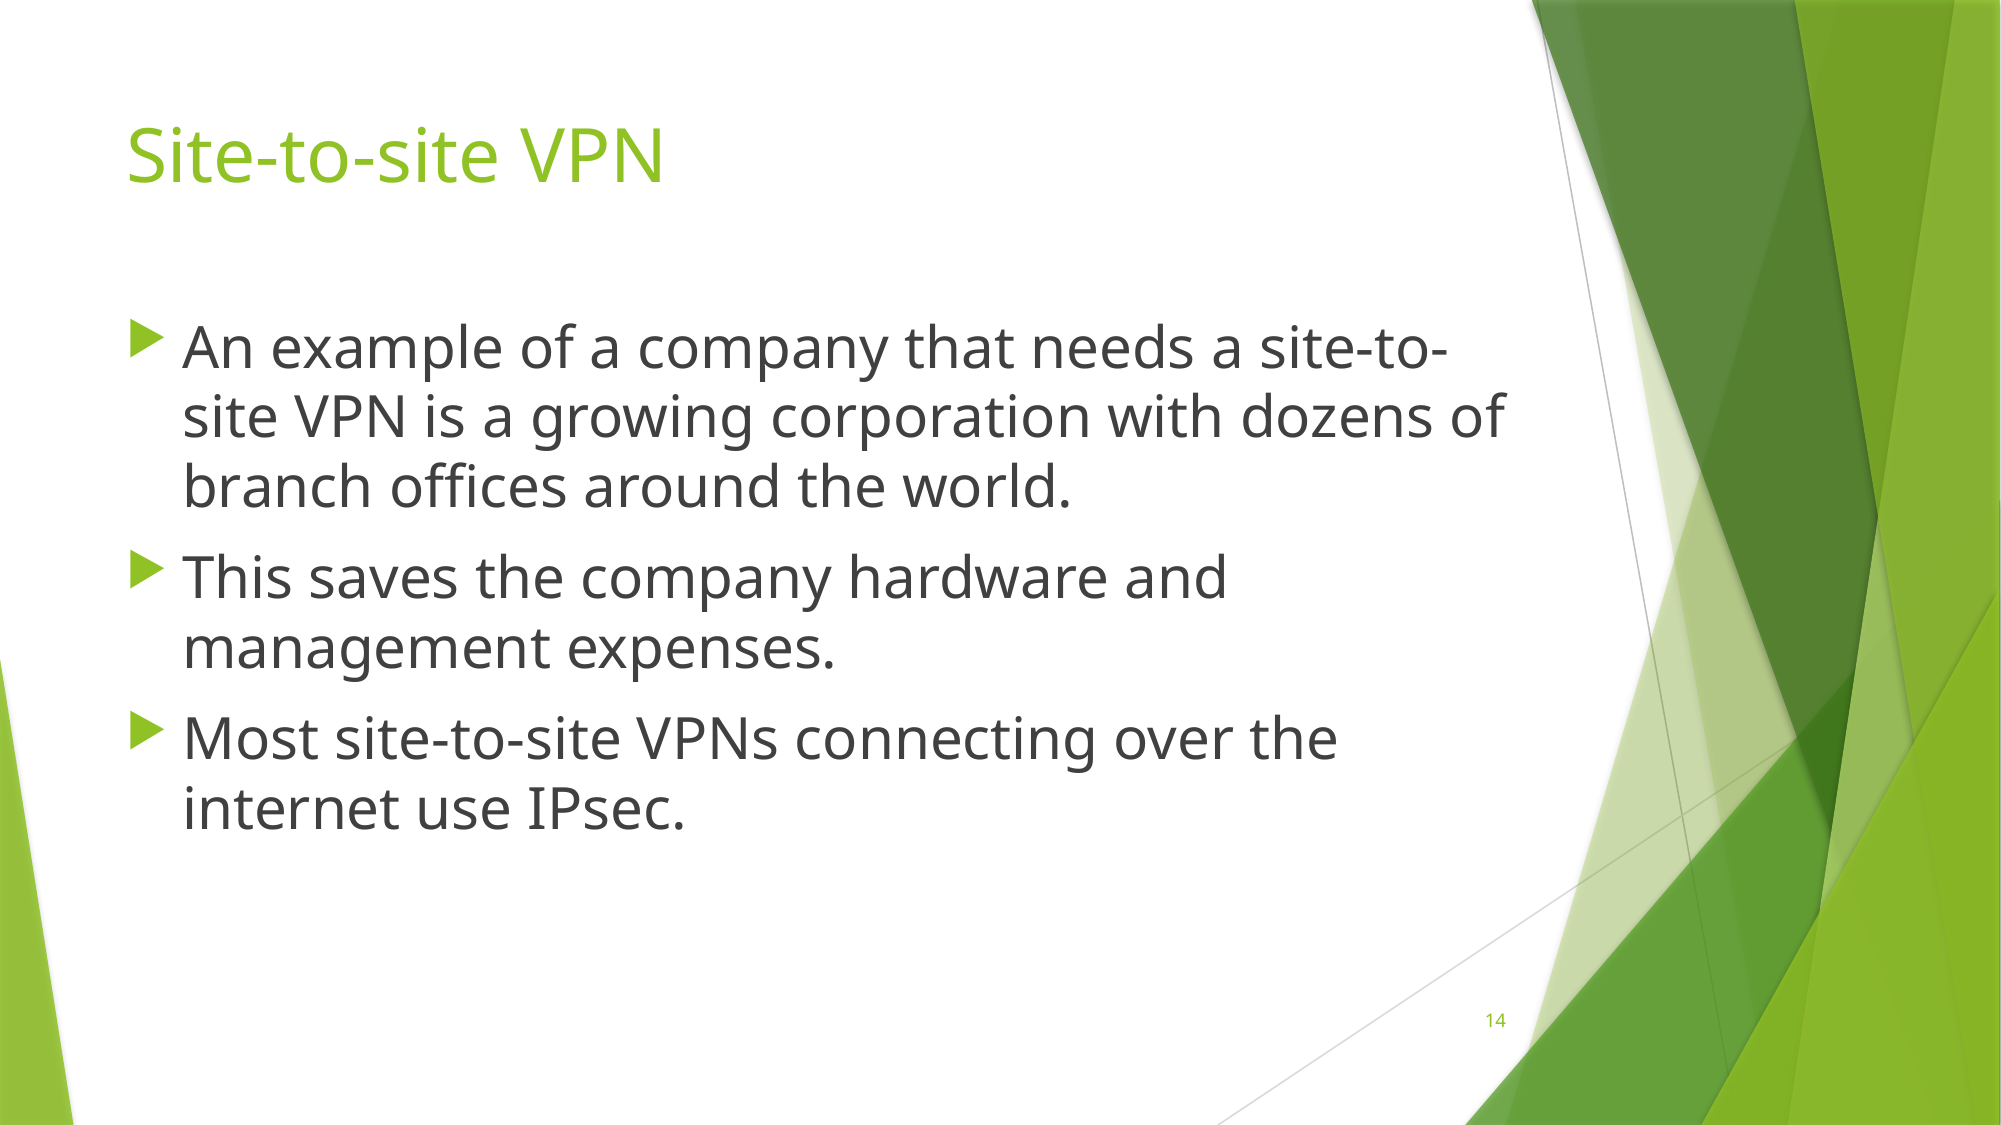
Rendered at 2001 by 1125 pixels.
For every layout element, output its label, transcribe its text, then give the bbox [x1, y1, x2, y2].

list An example of a company that needs a site-to-site VPN is a growing corporation with dozens of branch offices around the world. This saves the company hardware and management expenses. Most site-to-site VPNs connecting over the internet use IPsec. [111, 211, 1522, 848]
title Site-to-site VPN [111, 99, 1522, 211]
slide_number 14 [1409, 991, 1522, 1051]
